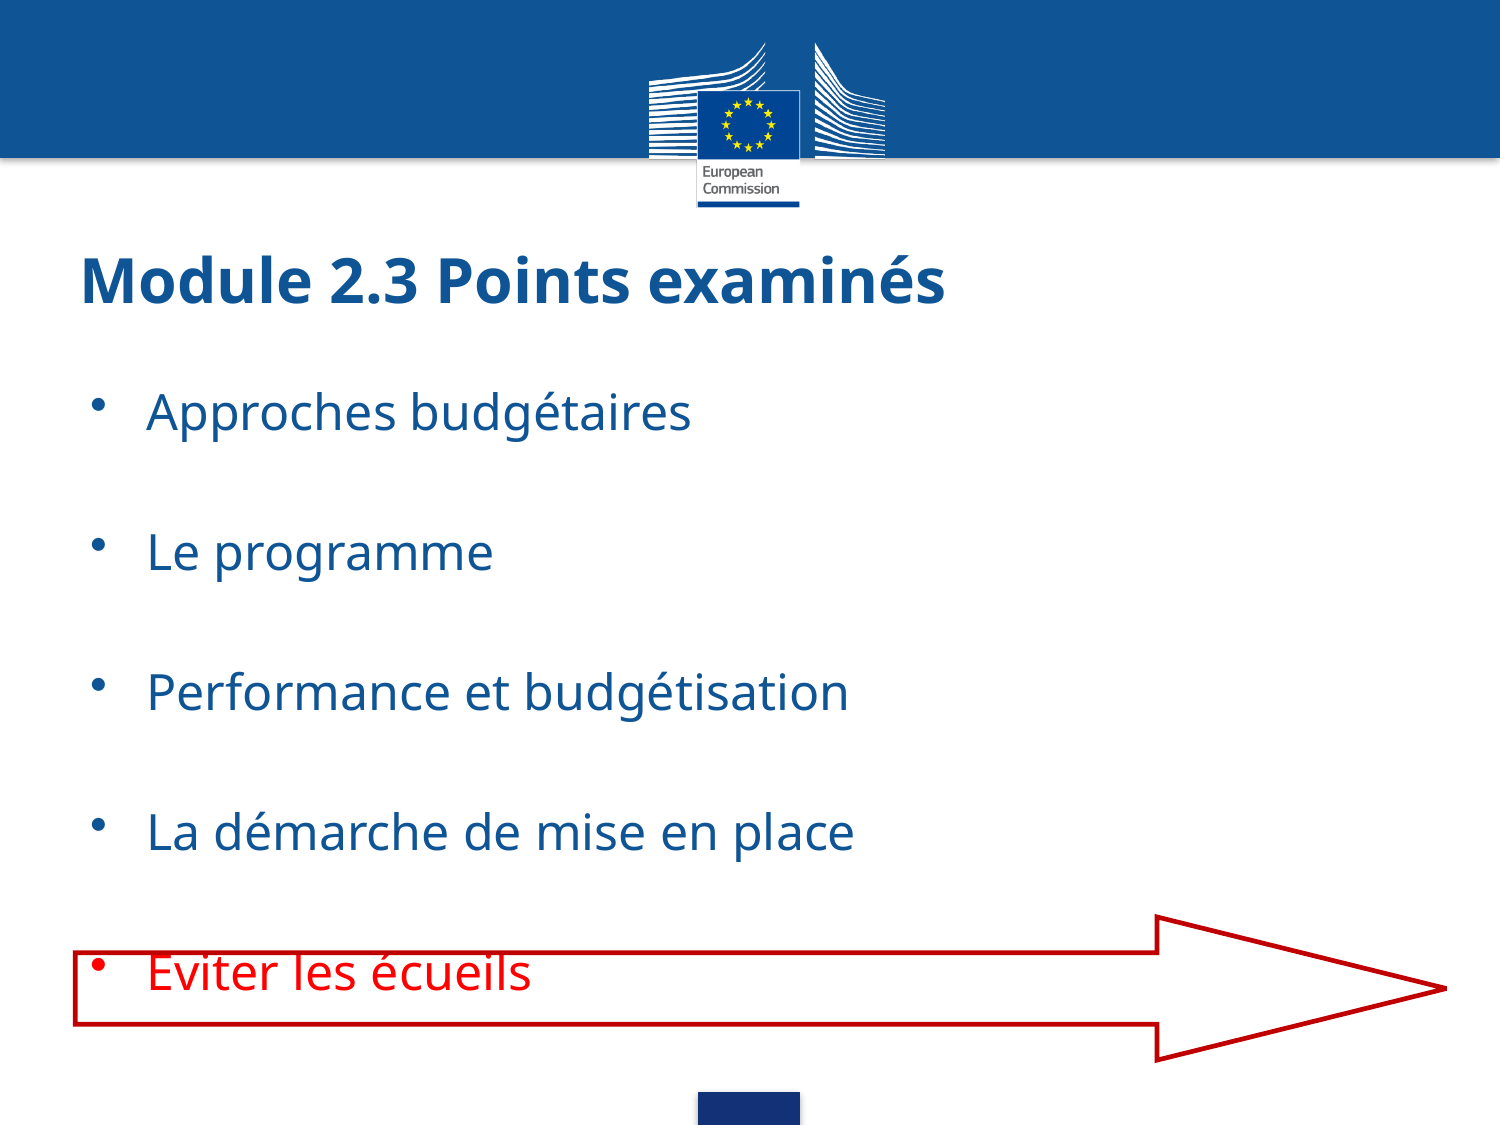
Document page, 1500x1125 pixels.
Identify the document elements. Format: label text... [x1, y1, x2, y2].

title Module 2.3 Points examinés [64, 201, 1416, 356]
list Approches budgétaires Le programme Performance et budgétisation La démarche de mise en place Eviter les écueils [74, 372, 1426, 953]
text_box [75, 916, 1447, 1061]
picture [649, 42, 885, 201]
